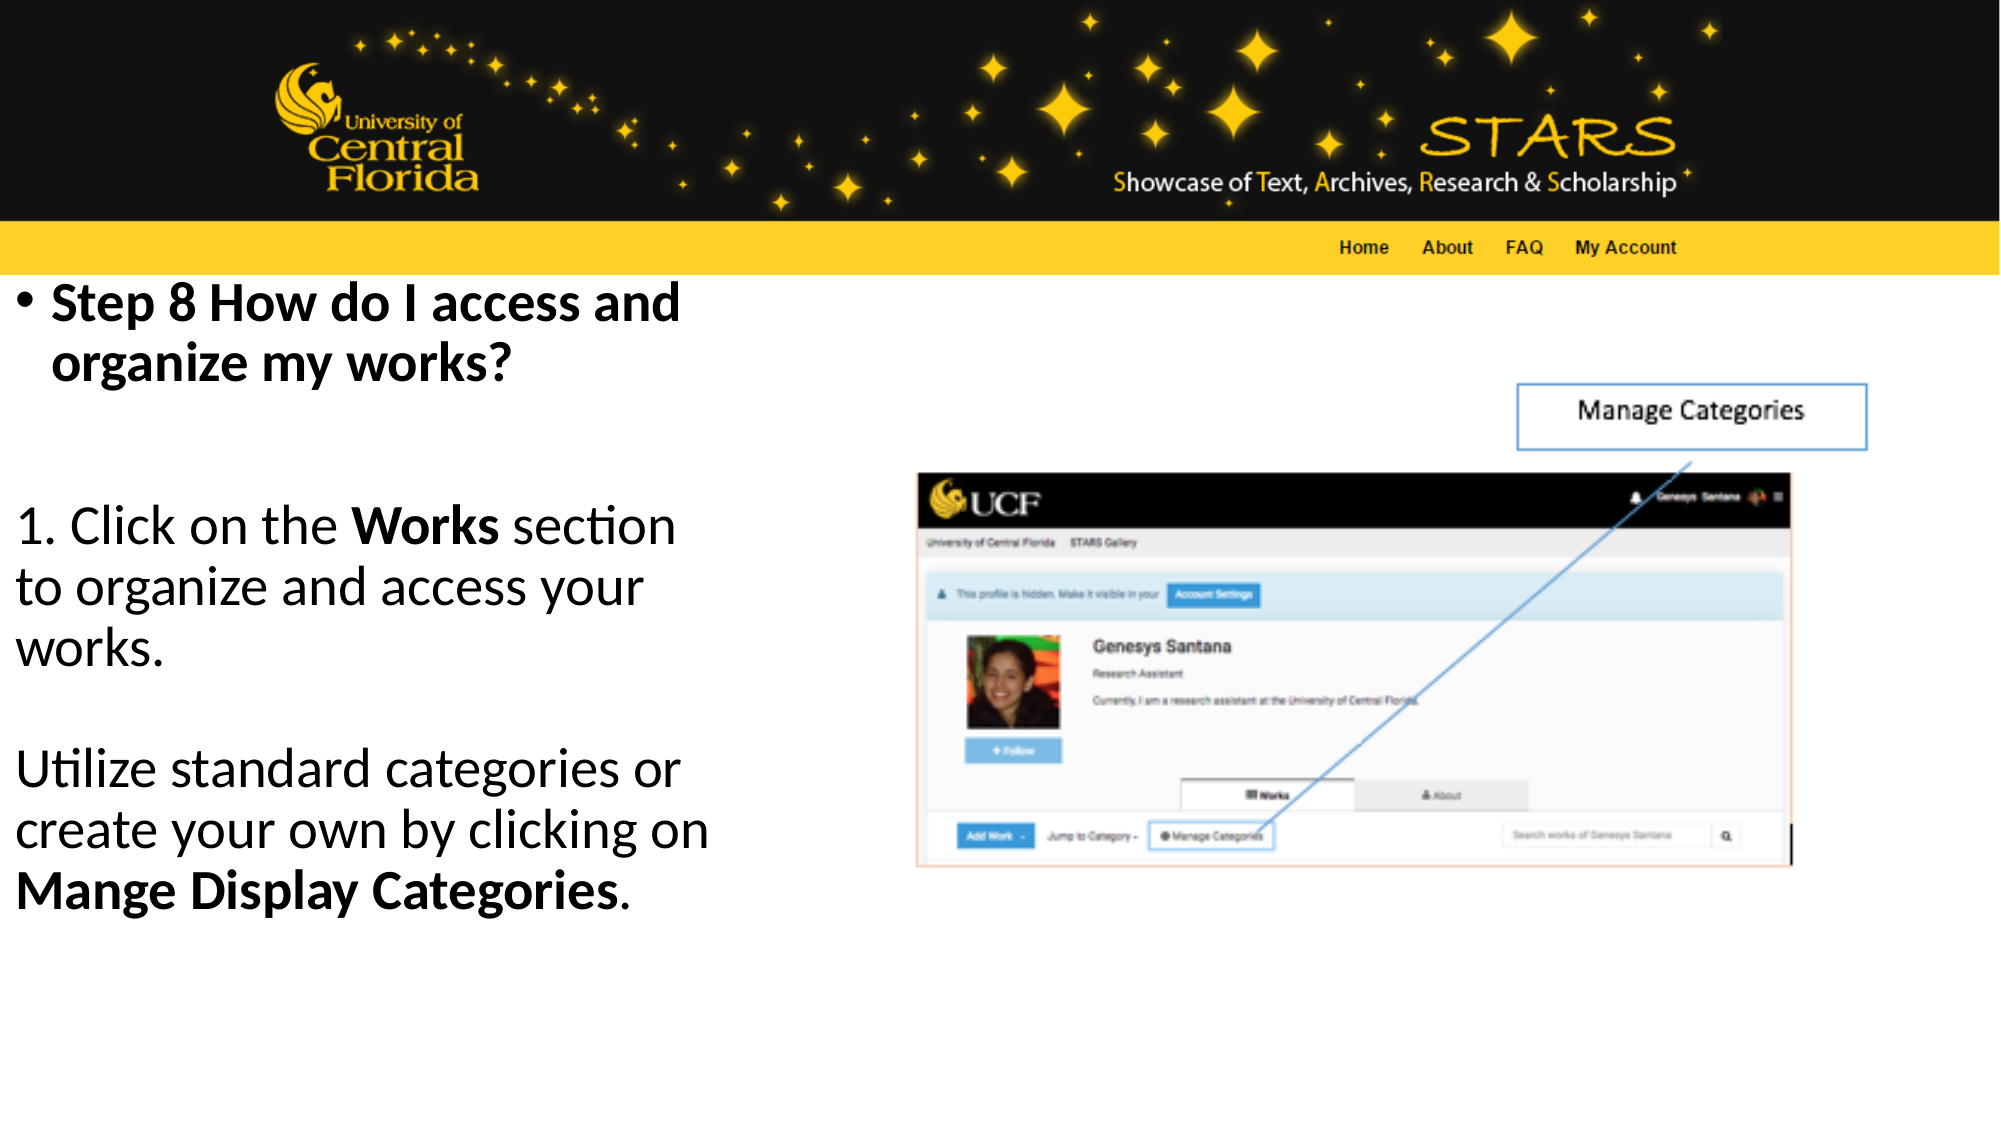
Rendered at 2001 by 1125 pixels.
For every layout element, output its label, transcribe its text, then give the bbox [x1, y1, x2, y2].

picture [0, 0, 2000, 275]
picture [902, 379, 1883, 890]
list Step 8 How do I access and organize my works? 1. Click on the Works section to organize and access your works. Utilize standard categories or create your own by clicking on Mange Display Categories. [0, 275, 734, 979]
